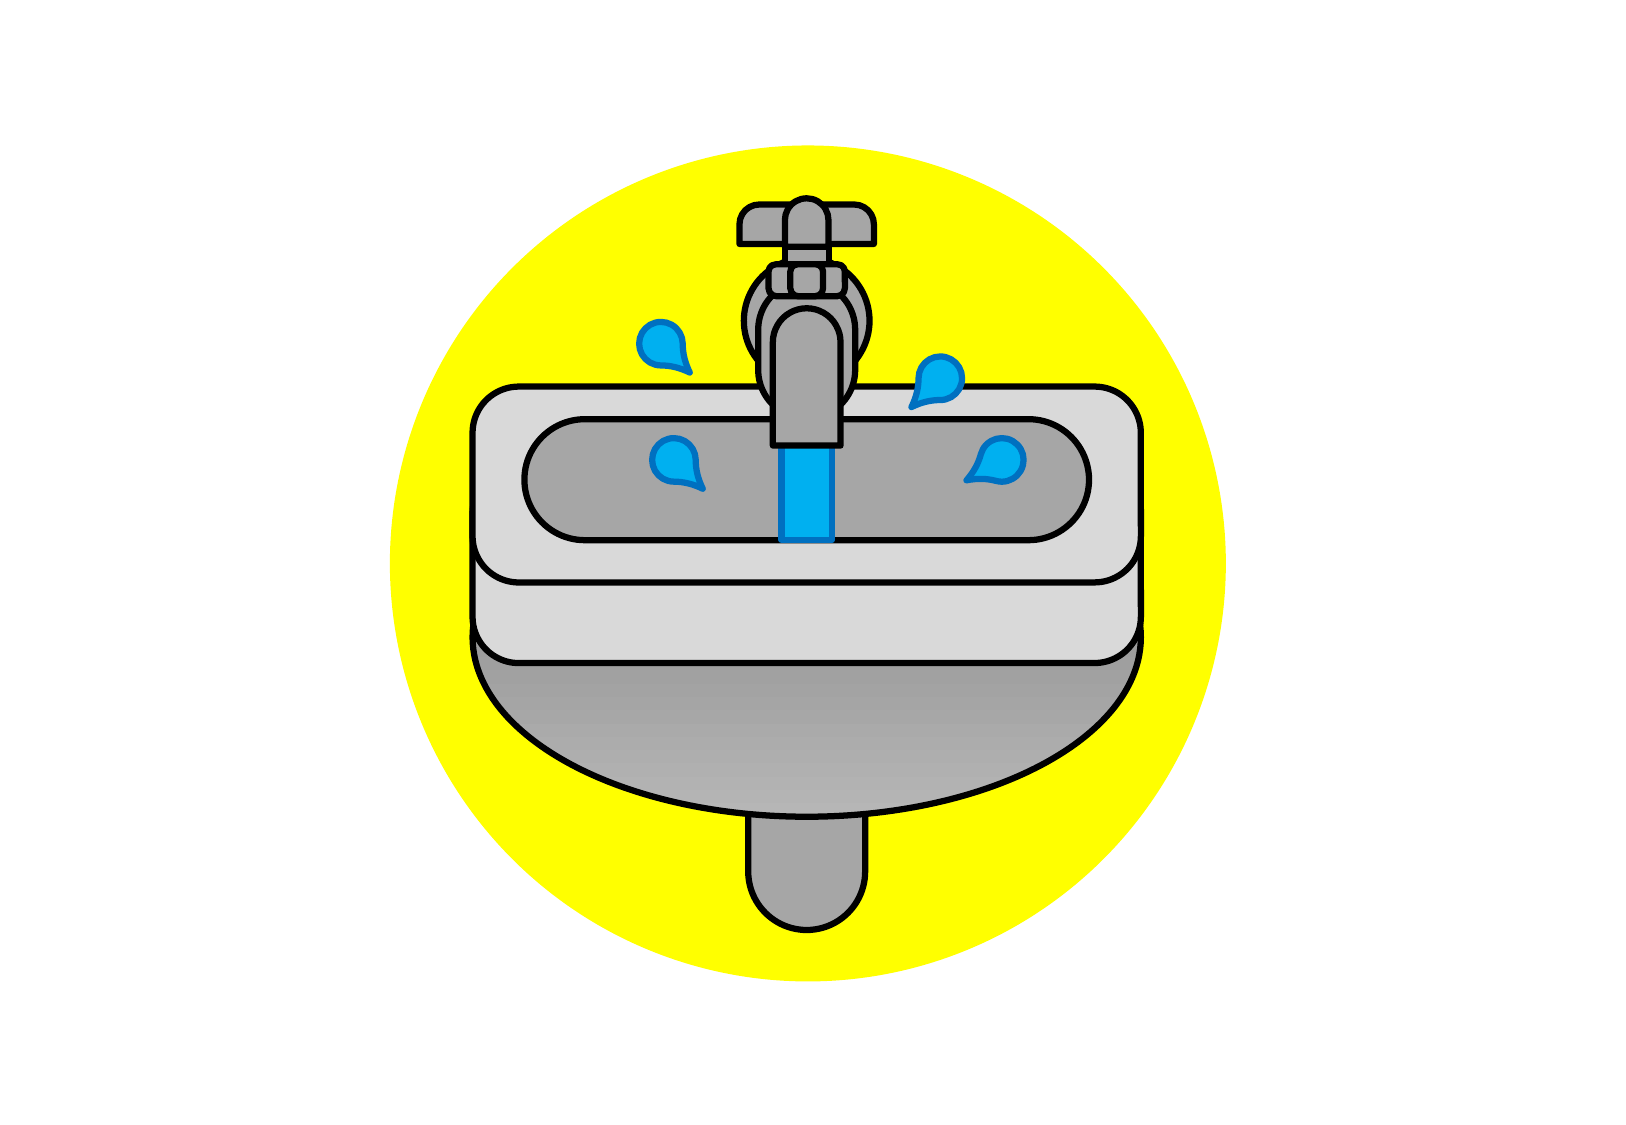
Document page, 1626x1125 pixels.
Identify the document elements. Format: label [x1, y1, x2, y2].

text_box [389, 145, 1227, 982]
